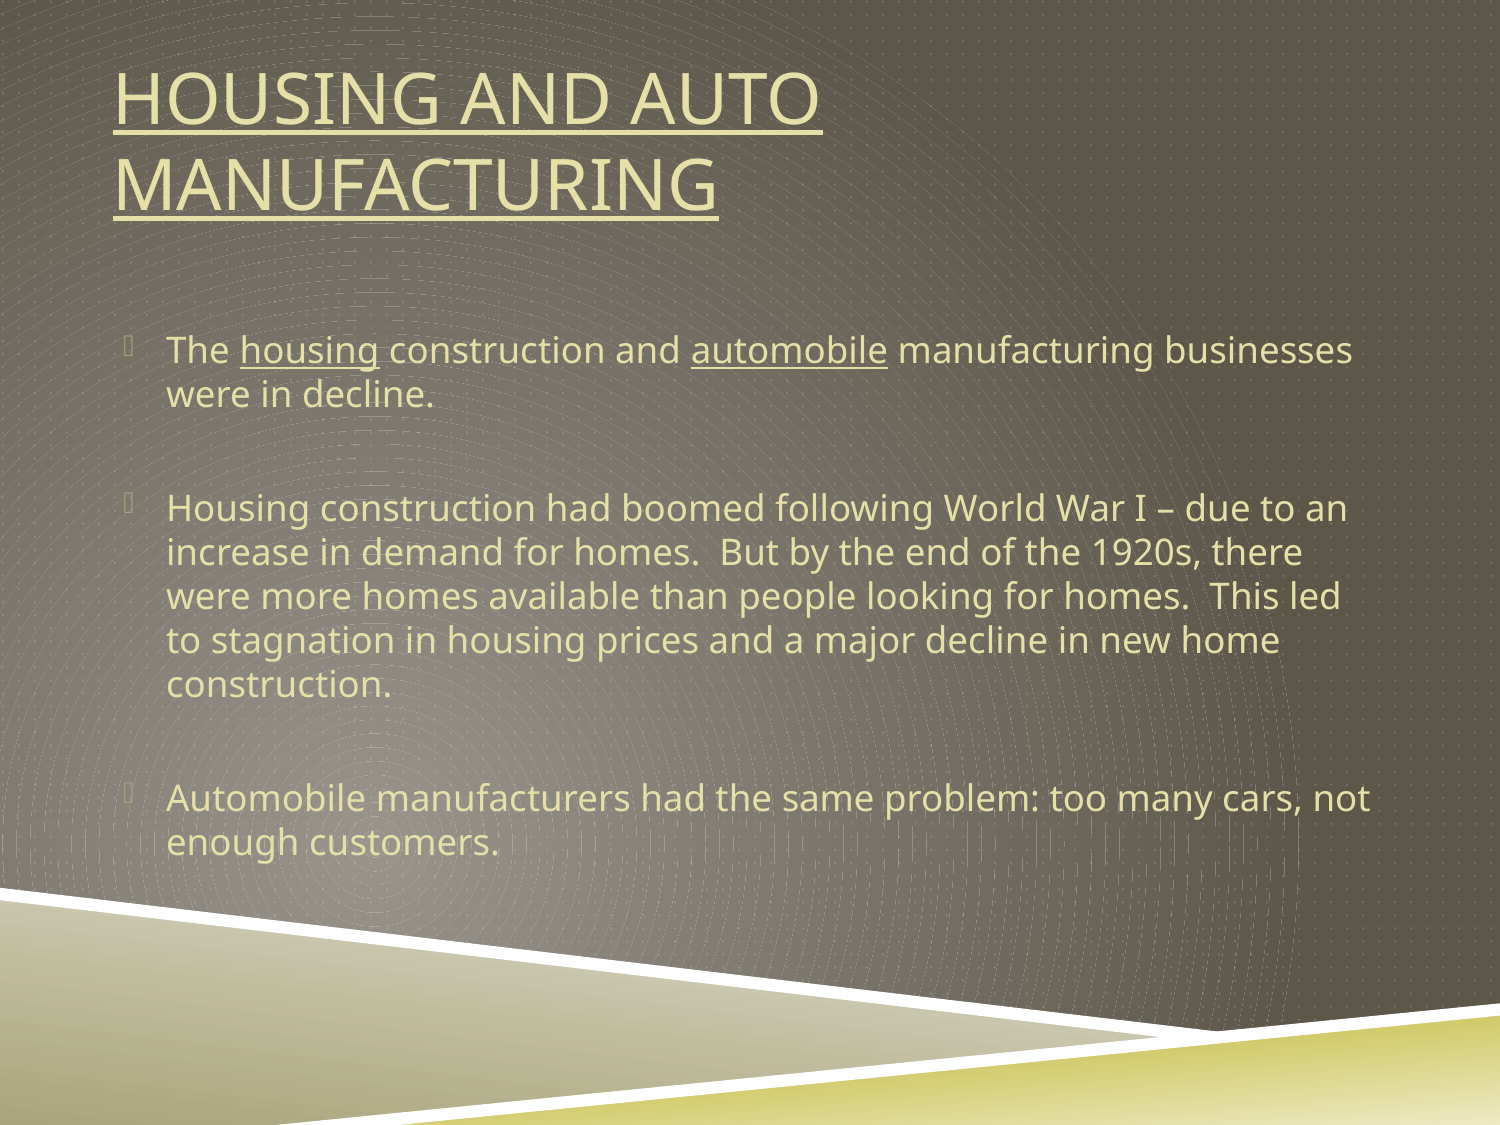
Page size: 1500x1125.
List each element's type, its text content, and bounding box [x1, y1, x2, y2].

title Housing and auto manufacturing [112, 45, 1388, 233]
list The housing construction and automobile manufacturing businesses were in decline. Housing construction had boomed following World War I – due to an increase in demand for homes. But by the end of the 1920s, there were more homes available than people looking for homes. This led to stagnation in housing prices and a major decline in new home construction. Automobile manufacturers had the same problem: too many cars, not enough customers. [112, 262, 1388, 875]
